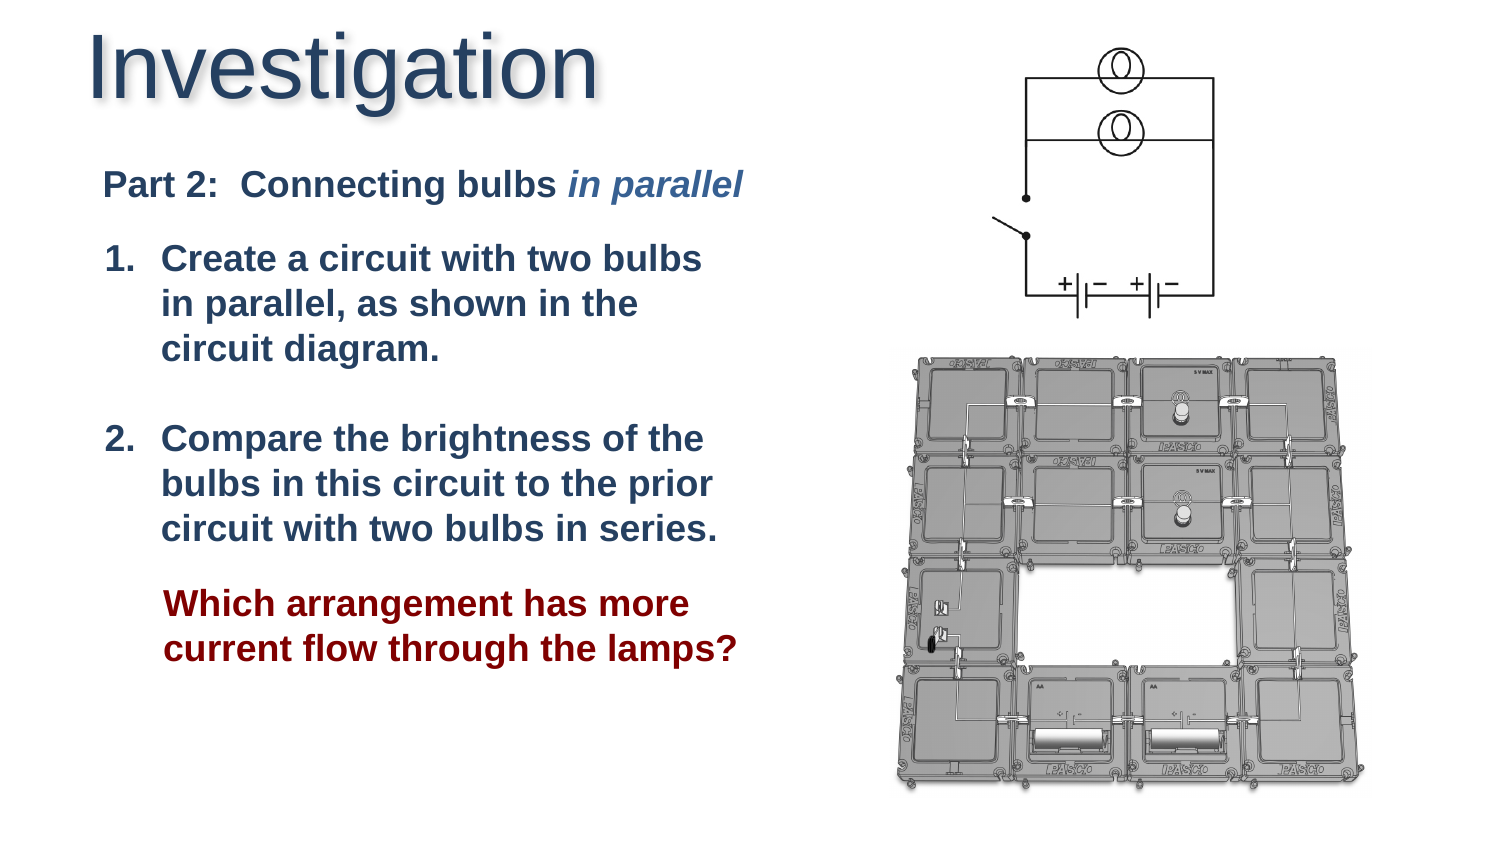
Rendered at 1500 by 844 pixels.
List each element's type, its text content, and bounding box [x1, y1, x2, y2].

text_box Investigation [70, 0, 1143, 206]
text_box Which arrangement has more current flow through the lamps? [148, 572, 787, 677]
text_box Part 2: Connecting bulbs in parallel [87, 152, 827, 213]
picture [889, 346, 1372, 798]
text_box Create a circuit with two bulbs in parallel, as shown in the circuit diagram. Compare the brightness of the bulbs in this circuit to the prior circuit with two bulbs in series. [89, 226, 758, 557]
picture [988, 43, 1219, 322]
